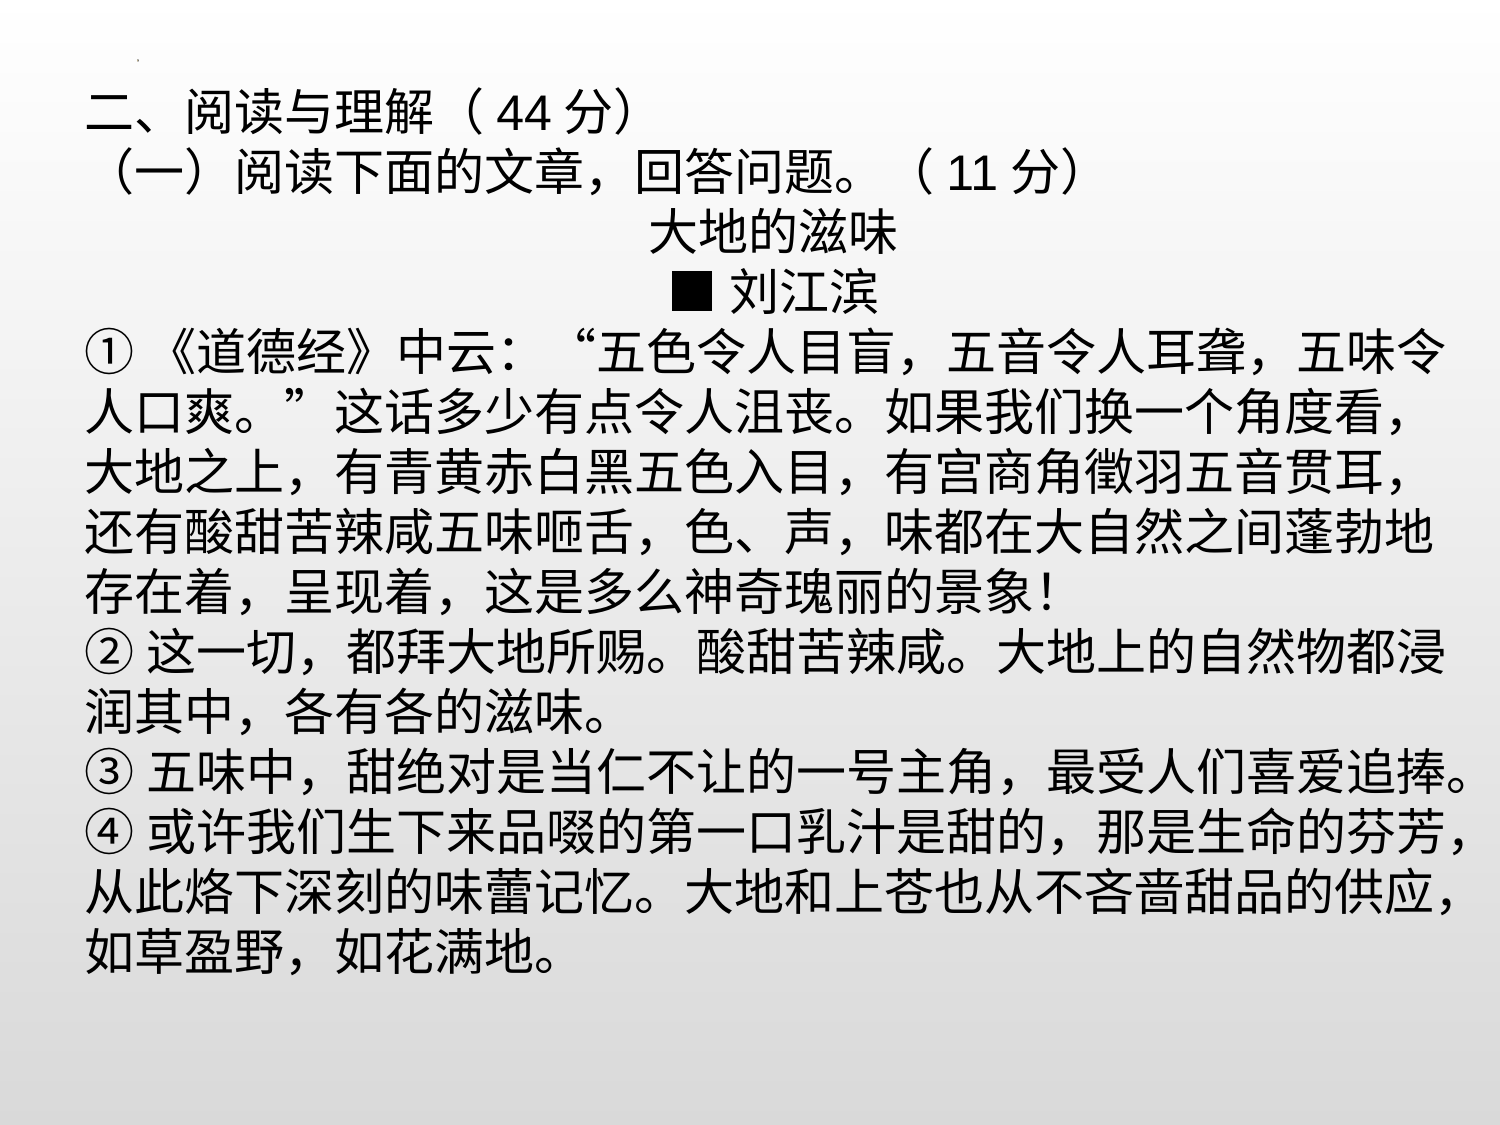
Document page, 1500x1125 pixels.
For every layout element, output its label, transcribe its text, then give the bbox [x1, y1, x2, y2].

text_box 二、阅读与理解（44分） （一）阅读下面的文章，回答问题。（11分） 大地的滋味 ■刘江滨 ①《道德经》中云：“五色令人目盲，五音令人耳聋，五味令人口爽。”这话多少有点令人沮丧。如果我们换一个角度看，大地之上，有青黄赤白黑五色入目，有宫商角徵羽五音贯耳，还有酸甜苦辣咸五味咂舌，色、声，味都在大自然之间蓬勃地存在着，呈现着，这是多么神奇瑰丽的景象！ ②这一切，都拜大地所赐。酸甜苦辣咸。大地上的自然物都浸润其中，各有各的滋味。 ③五味中，甜绝对是当仁不让的一号主角，最受人们喜爱追捧。 ④或许我们生下来品啜的第一口乳汁是甜的，那是生命的芬芳，从此烙下深刻的味蕾记忆。大地和上苍也从不吝啬甜品的供应，如草盈野，如花满地。 [69, 73, 1479, 988]
